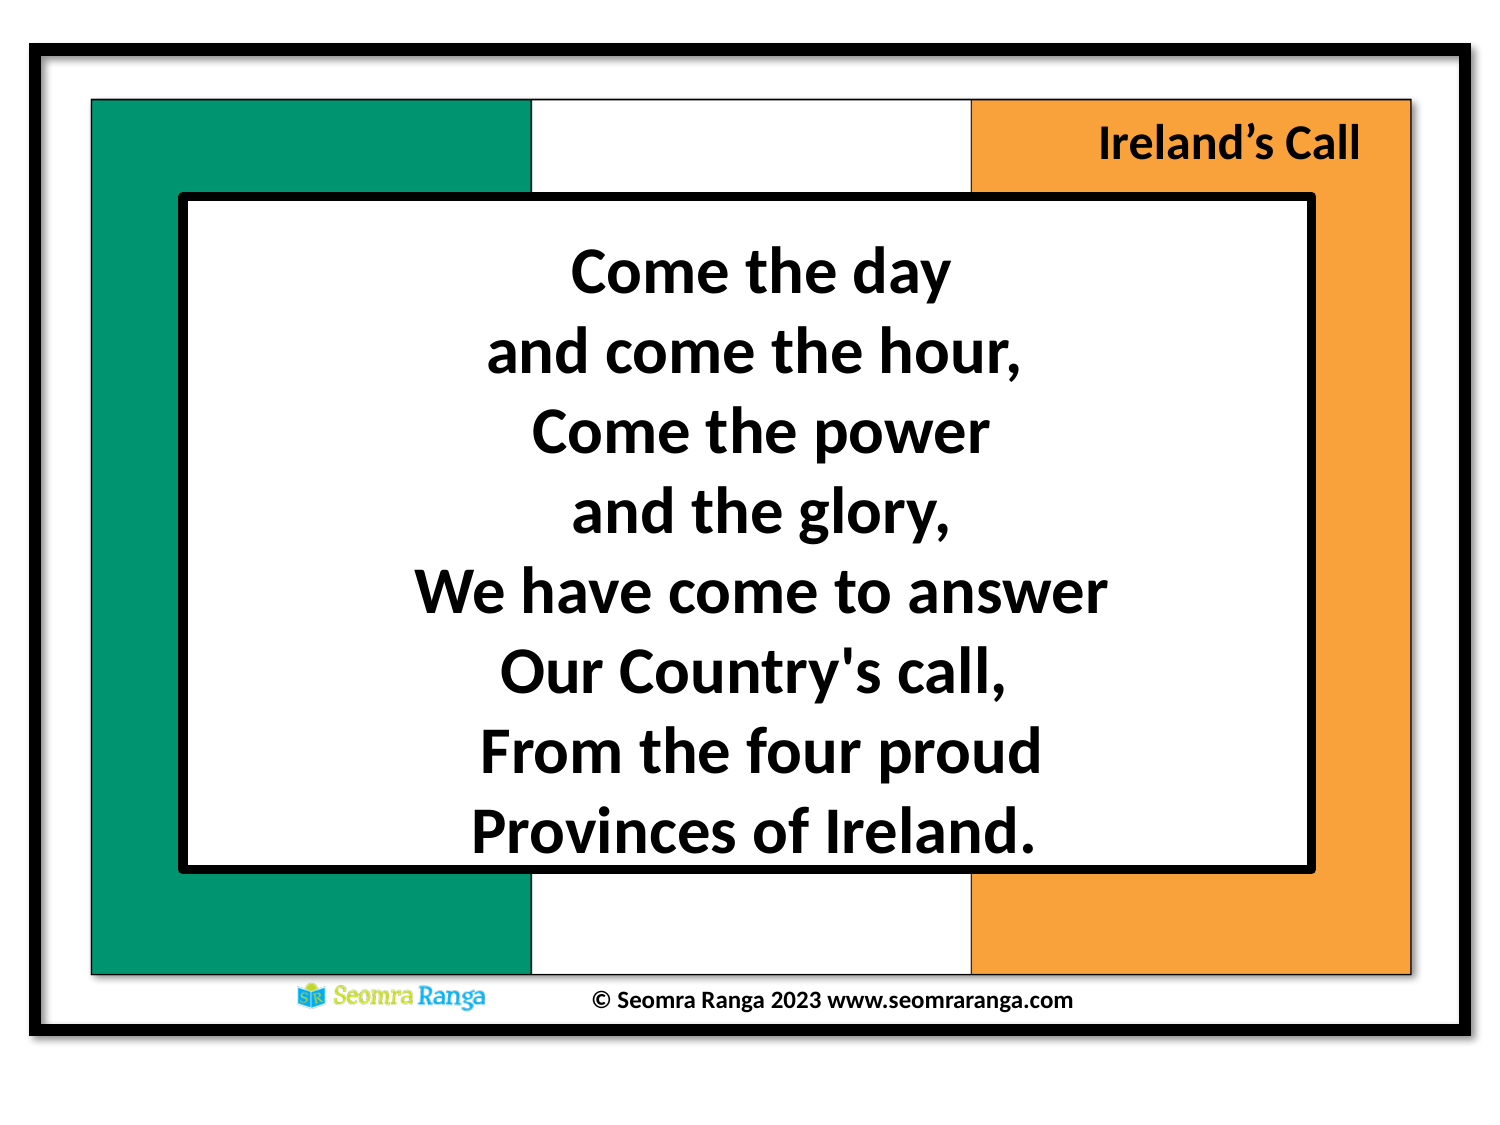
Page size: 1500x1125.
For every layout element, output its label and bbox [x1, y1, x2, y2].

picture [41, 55, 1459, 1024]
